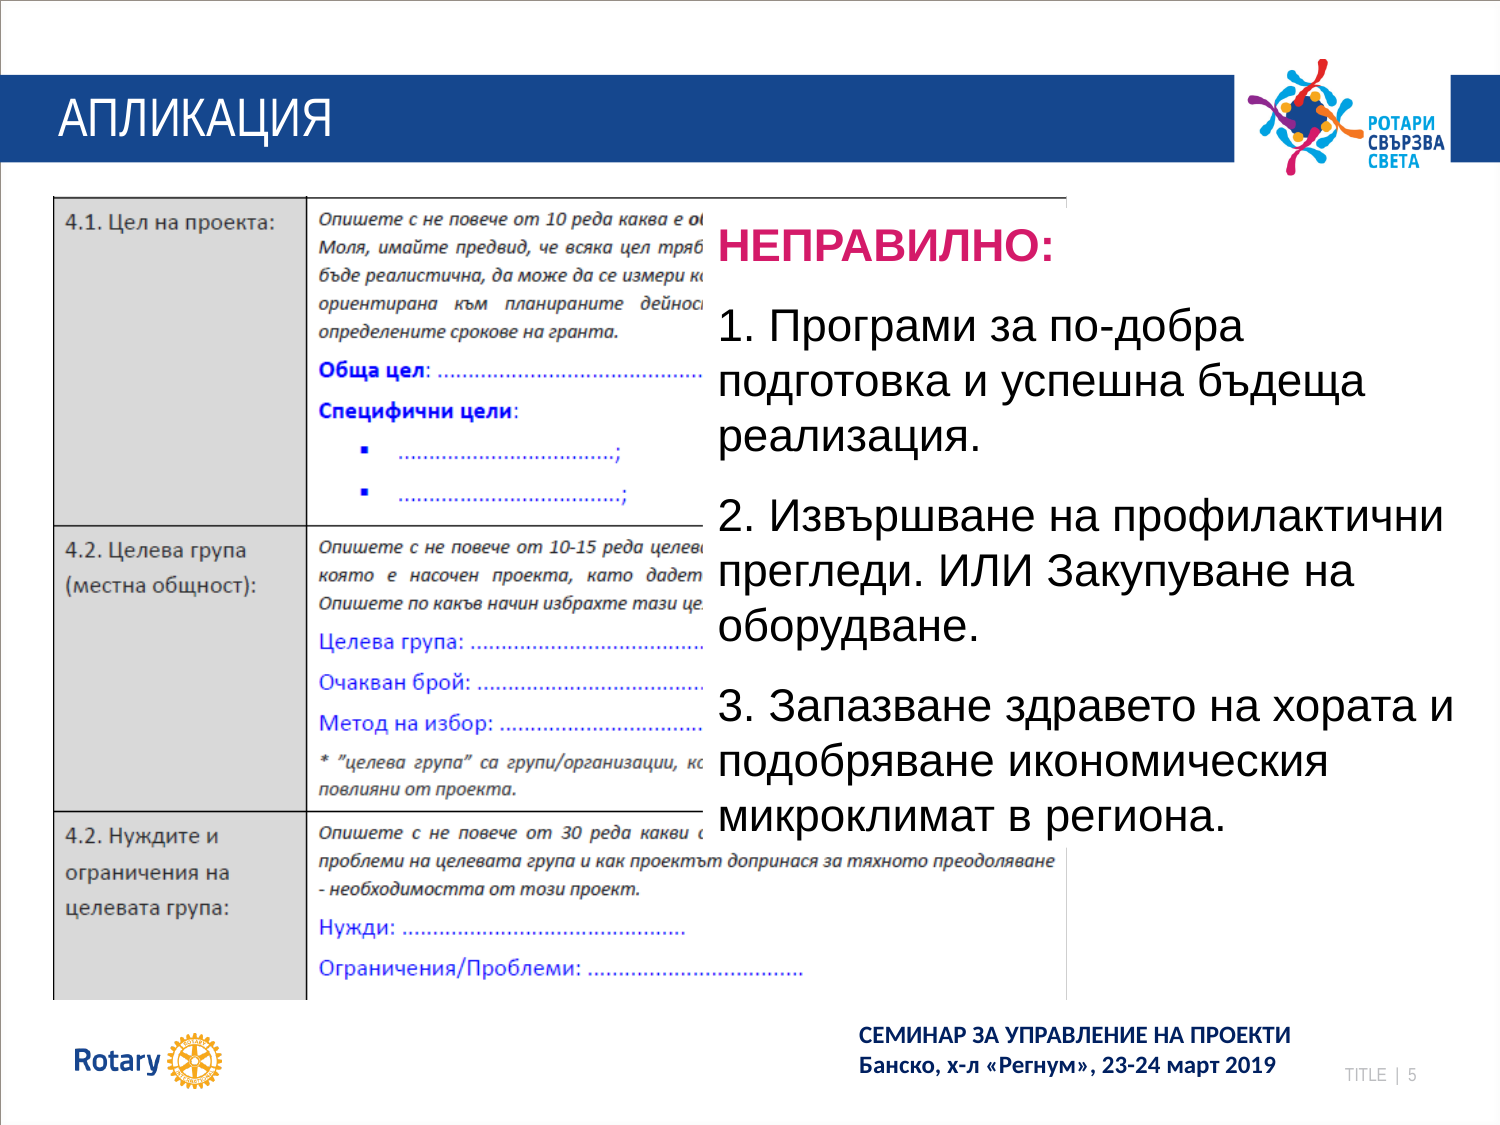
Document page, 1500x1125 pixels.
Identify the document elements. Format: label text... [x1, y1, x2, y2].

title АПЛИКАЦИЯ [59, 70, 1196, 159]
picture [1234, 59, 1451, 177]
picture [52, 195, 1067, 1000]
picture [75, 1033, 222, 1089]
text_box НЕПРАВИЛНО: 1. Програми за по-добра подготовка и успешна бъдеща реализация. 2. Извършване на профилактични прегледи. ИЛИ Закупуване на оборудване. 3. Запазване здравето на хората и подобряване икономическия микроклимат в региона. [1071, 208, 1471, 848]
